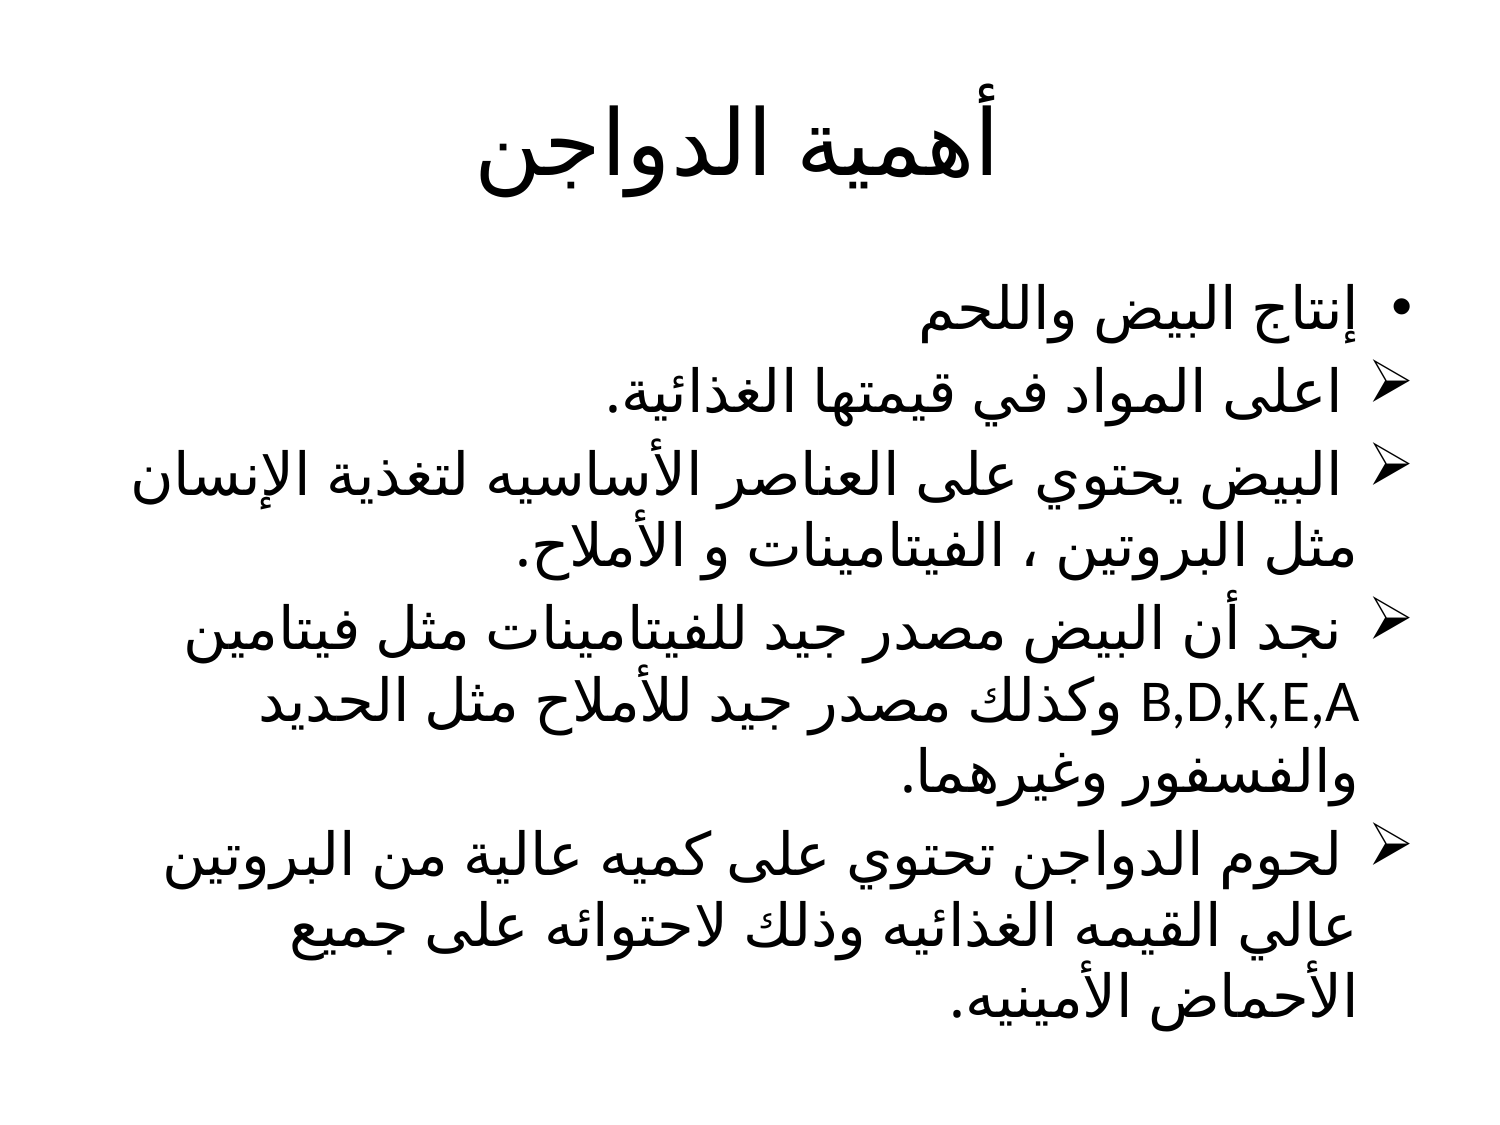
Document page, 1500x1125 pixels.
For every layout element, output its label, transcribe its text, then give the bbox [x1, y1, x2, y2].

title أهمية الدواجن [75, 45, 1425, 233]
list إنتاج البيض واللحم اعلى المواد في قيمتها الغذائية. البيض يحتوي على العناصر الأساسيه لتغذية الإنسان مثل البروتين ، الفيتامينات و الأملاح. نجد أن البيض مصدر جيد للفيتامينات مثل فيتامين B,D,K,E,A وكذلك مصدر جيد للأملاح مثل الحديد والفسفور وغيرهما. لحوم الدواجن تحتوي على كميه عالية من البروتين عالي القيمه الغذائيه وذلك لاحتوائه على جميع الأحماض الأمينيه. [75, 262, 1425, 1038]
